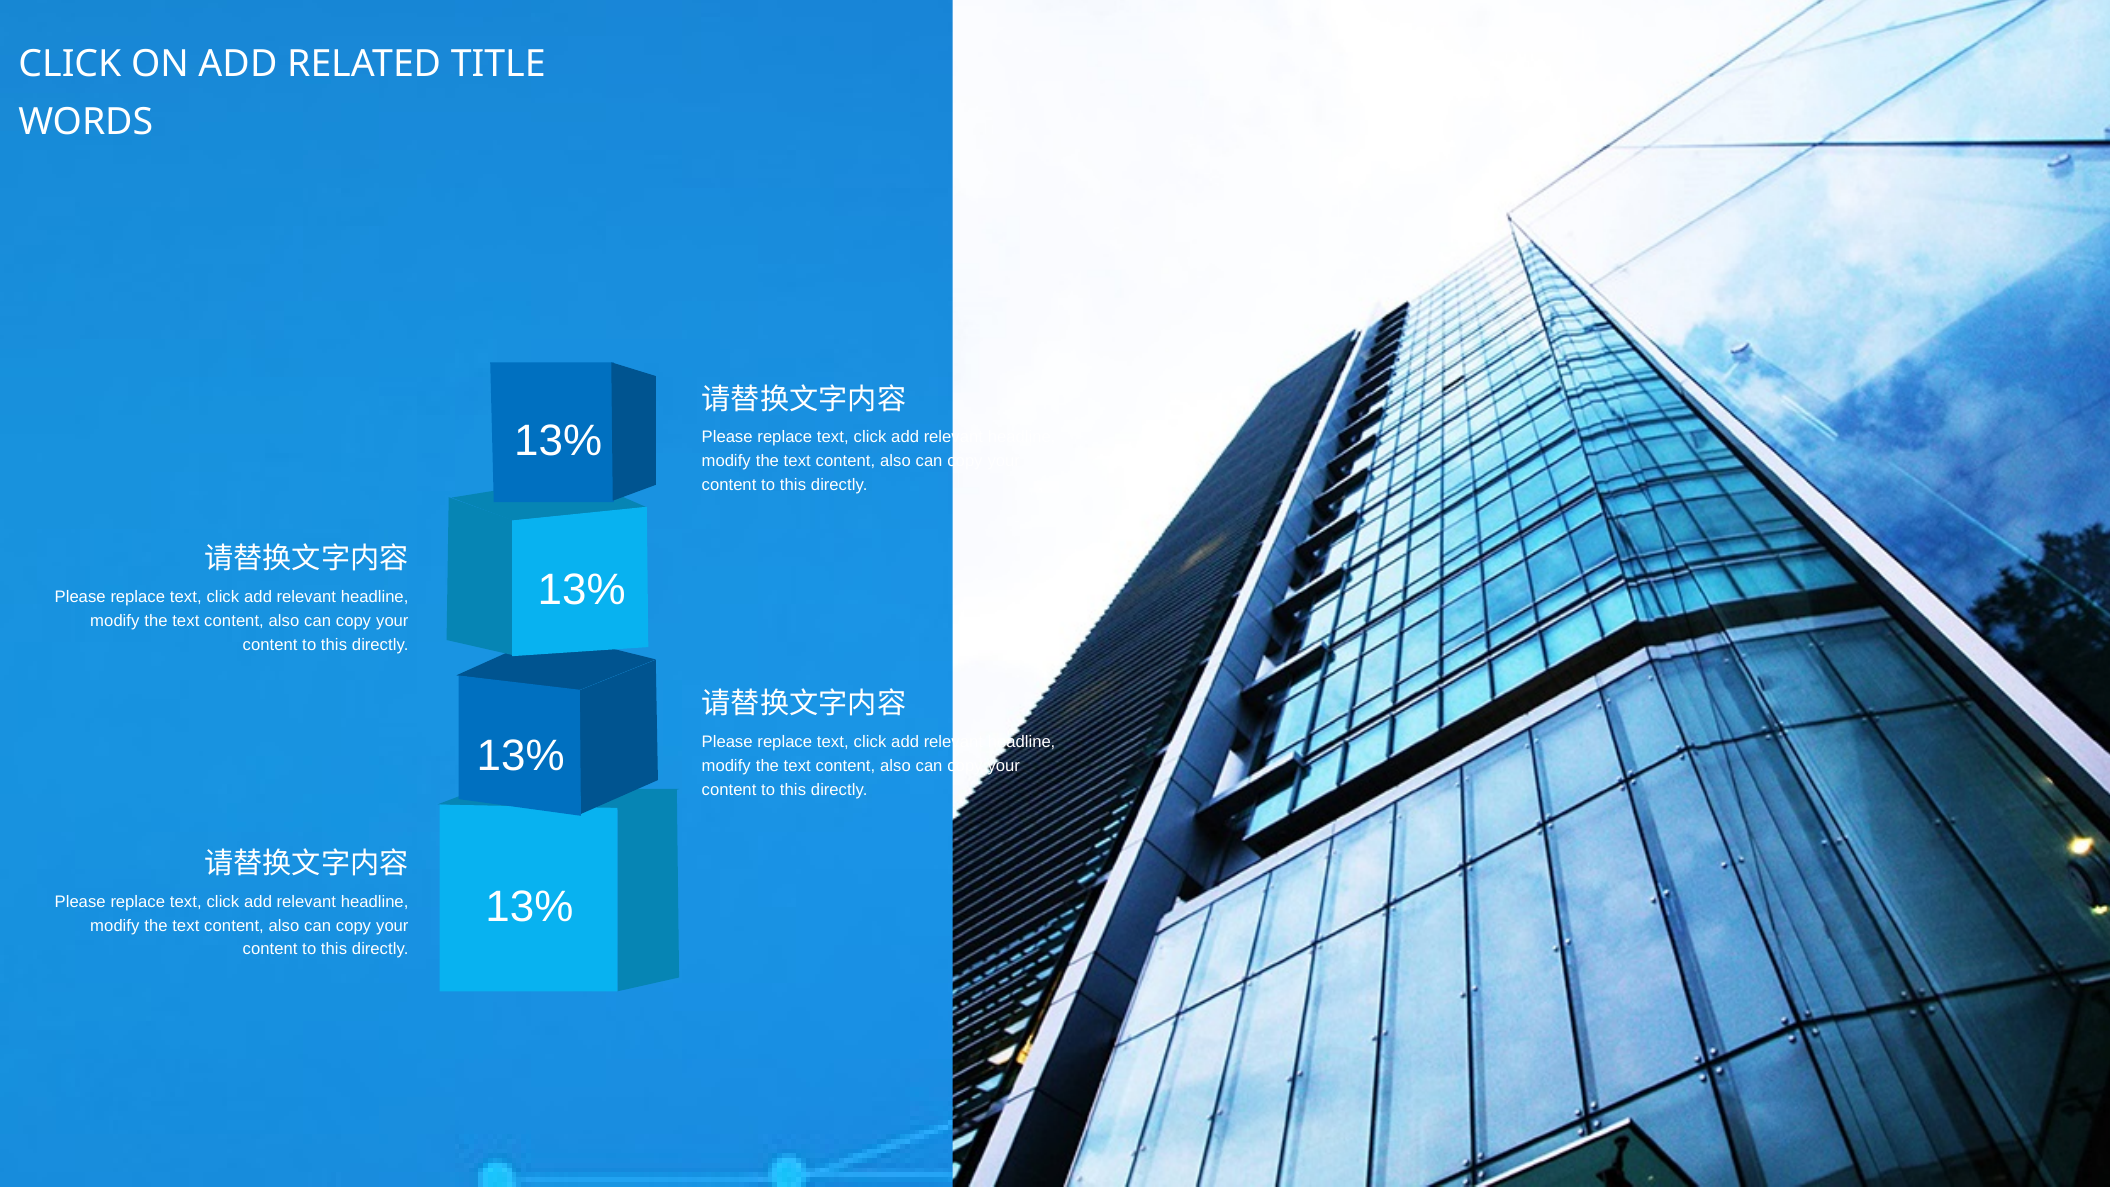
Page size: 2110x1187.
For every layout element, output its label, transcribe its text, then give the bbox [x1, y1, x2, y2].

text_box CLICK ON ADD RELATED TITLE WORDS [3, 18, 595, 150]
text_box 请替换文字内容 [188, 532, 409, 575]
text_box 请替换文字内容 [701, 372, 922, 415]
picture [0, 0, 952, 1187]
text_box Please replace text, click add relevant headline, modify the text content, also can copy your content to this directly. [701, 726, 1064, 799]
text_box Please replace text, click add relevant headline, modify the text content, also can copy your content to this directly. [46, 581, 409, 654]
text_box 请替换文字内容 [701, 677, 922, 720]
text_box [437, 362, 680, 992]
text_box 请替换文字内容 [188, 837, 409, 880]
text_box Please replace text, click add relevant headline, modify the text content, also can copy your content to this directly. [701, 422, 1064, 494]
text_box [952, 0, 2110, 1187]
text_box Please replace text, click add relevant headline, modify the text content, also can copy your content to this directly. [46, 886, 409, 959]
